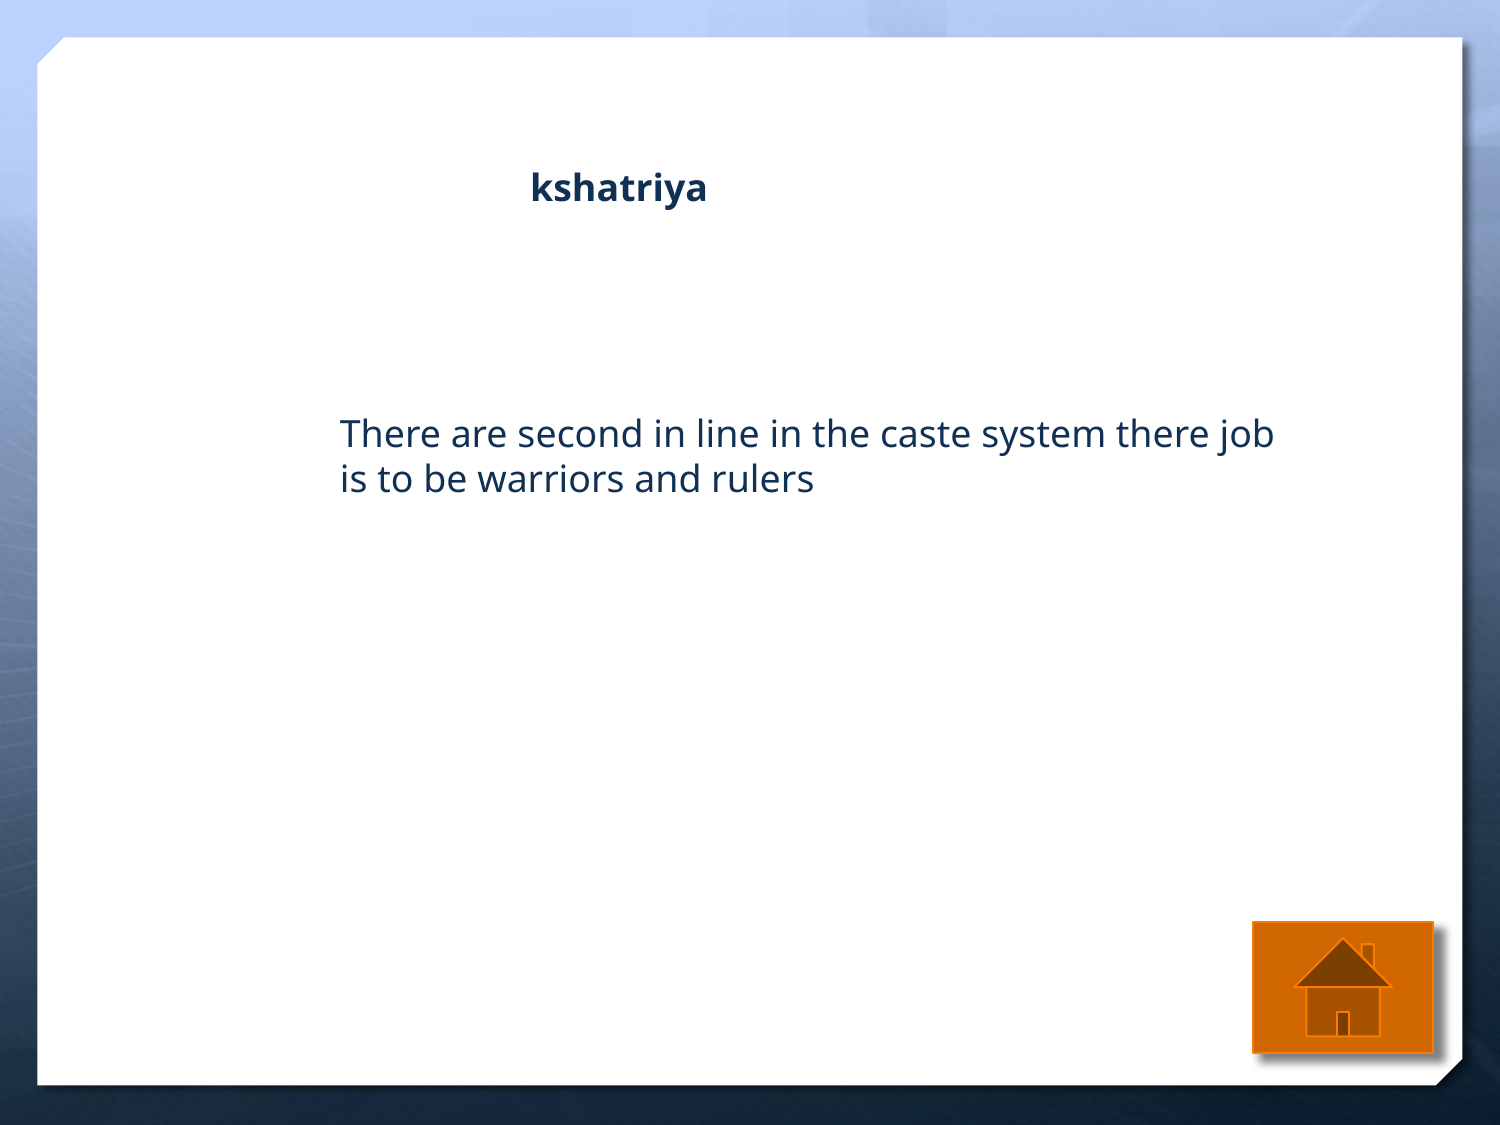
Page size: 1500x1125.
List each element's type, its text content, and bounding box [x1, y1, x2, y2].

text_box kshatriya [515, 156, 723, 216]
text_box [1252, 921, 1434, 1054]
text_box There are second in line in the caste system there job is to be warriors and rulers [325, 402, 1306, 508]
